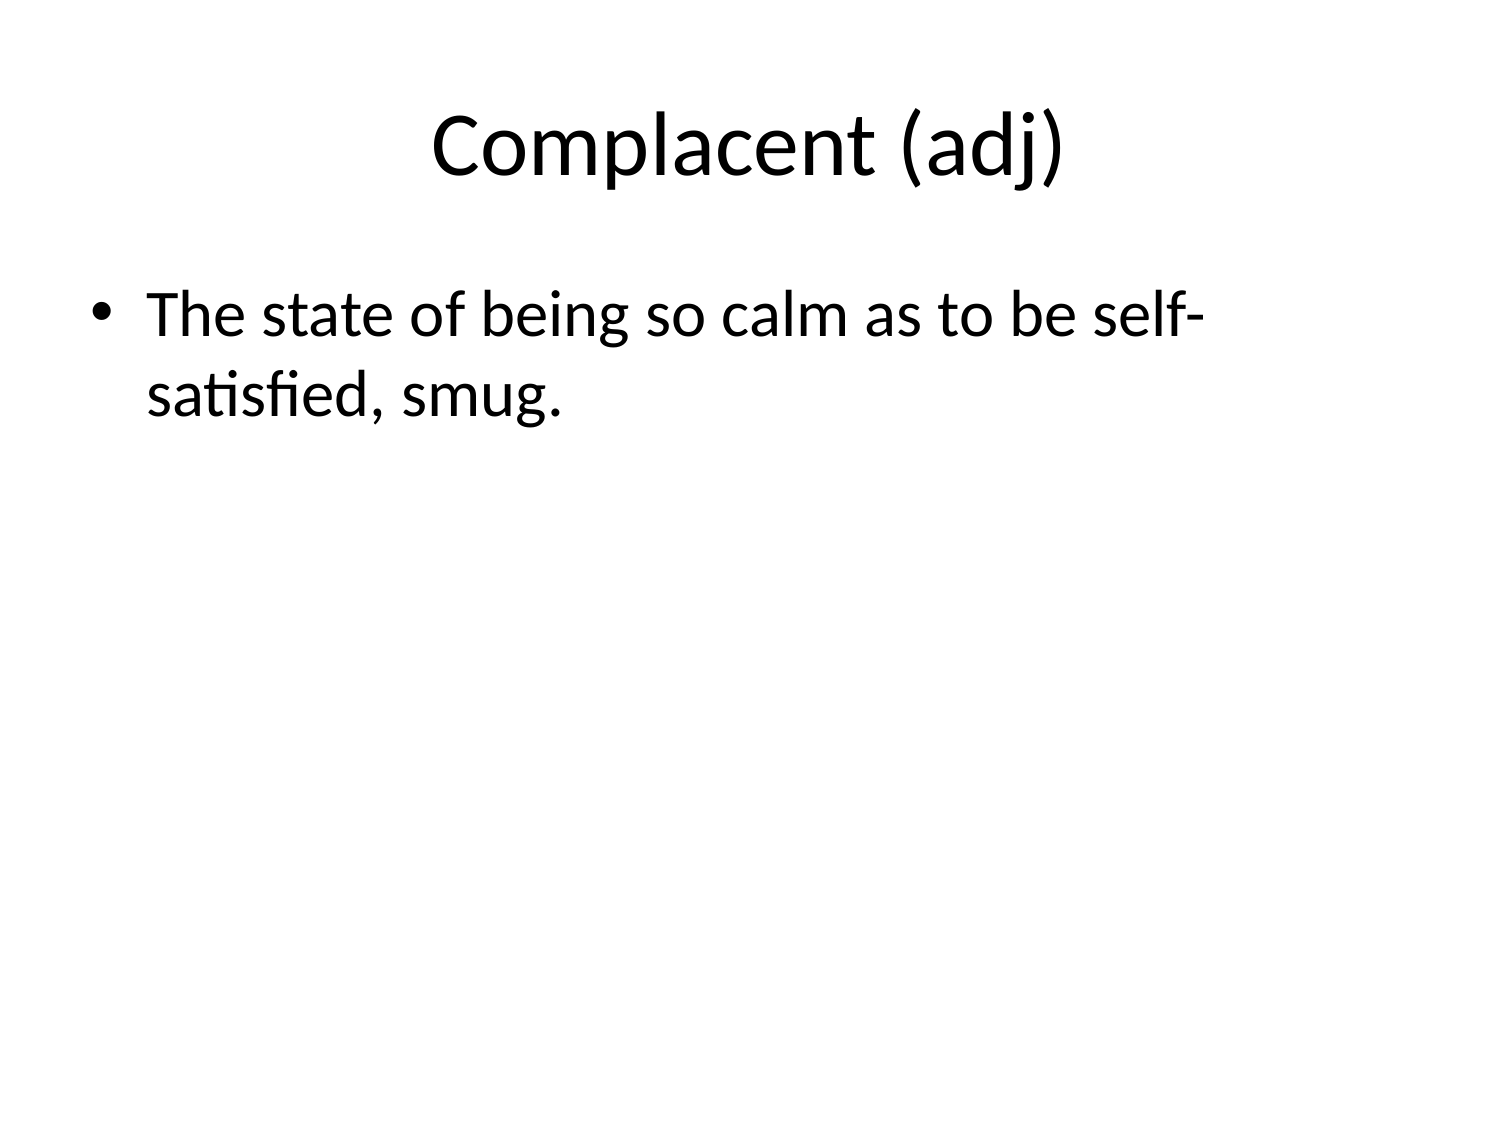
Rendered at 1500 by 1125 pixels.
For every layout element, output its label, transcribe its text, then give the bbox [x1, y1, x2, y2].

list The state of being so calm as to be self-satisfied, smug. [75, 262, 1425, 1005]
title Complacent (adj) [75, 45, 1425, 233]
